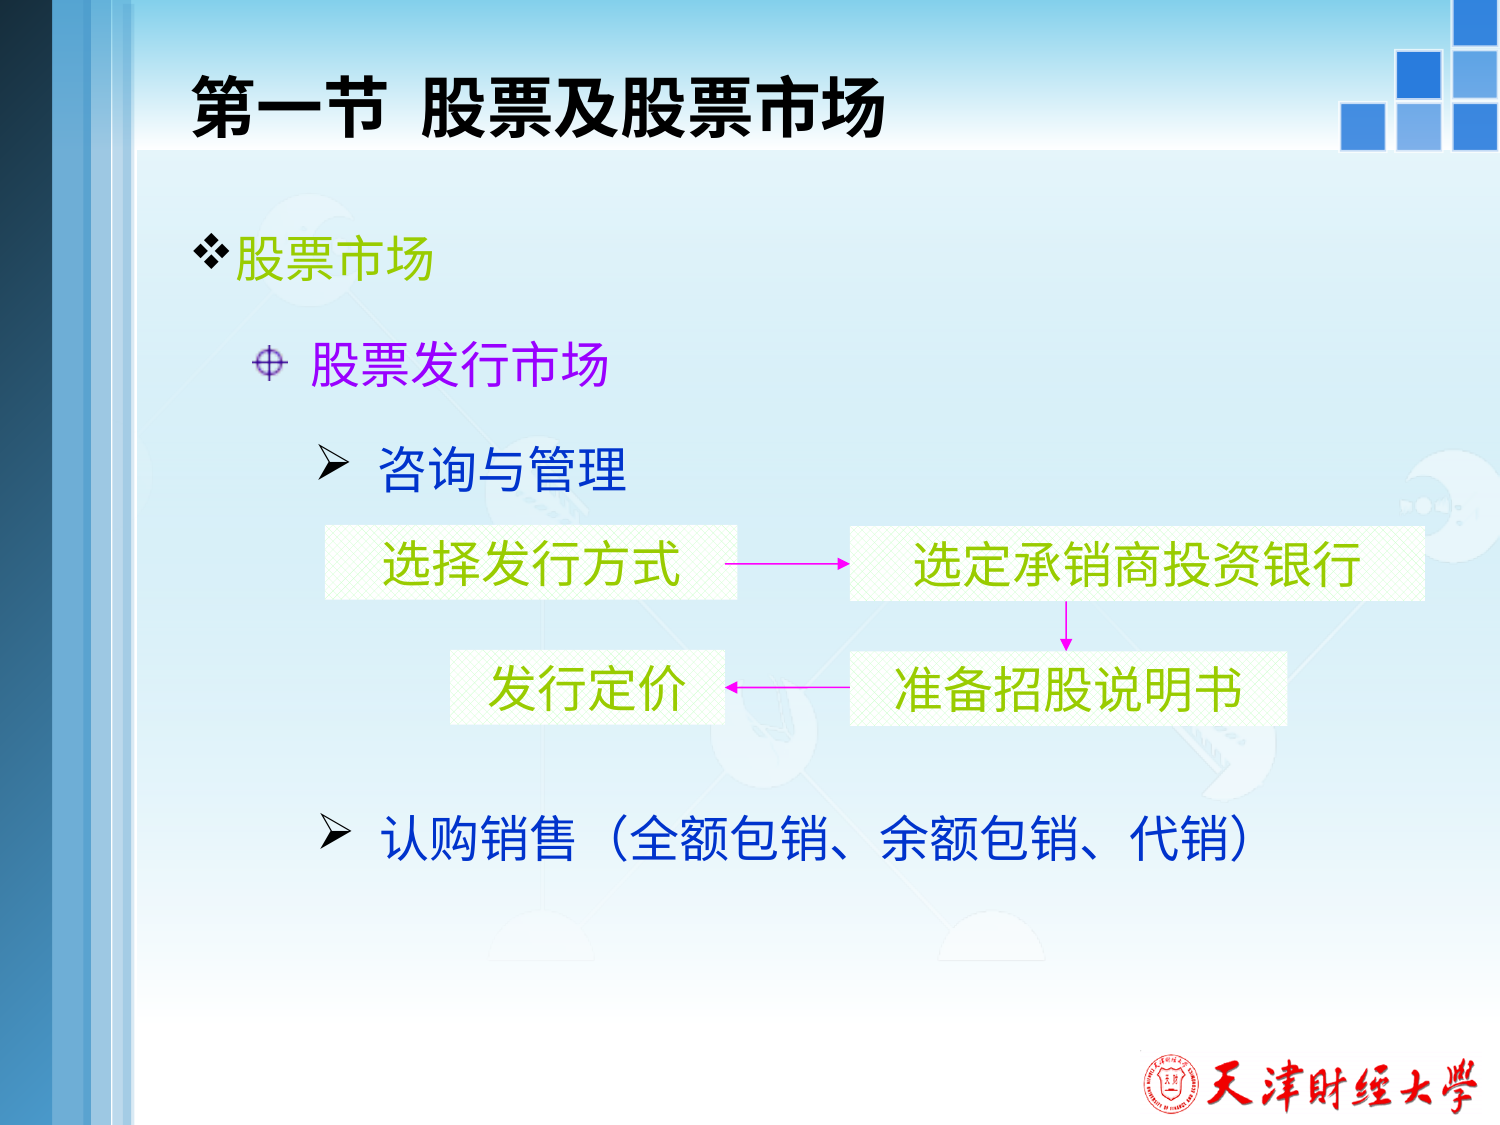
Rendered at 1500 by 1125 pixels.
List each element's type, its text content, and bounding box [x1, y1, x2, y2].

text_box [724, 681, 850, 694]
text_box 股票市场 [174, 219, 538, 295]
title 第一节 股票及股票市场 [174, 75, 1175, 138]
picture [132, 150, 1500, 965]
text_box [1059, 601, 1073, 651]
text_box 咨询与管理 [299, 430, 663, 506]
text_box 股票发行市场 [237, 325, 988, 401]
text_box 认购销售（全额包销、余额包销、代销） [301, 799, 1365, 875]
text_box [724, 557, 849, 571]
text_box 选择发行方式 [324, 524, 738, 600]
text_box 准备招股说明书 [849, 651, 1288, 726]
text_box 发行定价 [450, 649, 725, 725]
text_box 选定承销商投资银行 [849, 526, 1425, 601]
picture [1131, 1049, 1500, 1119]
